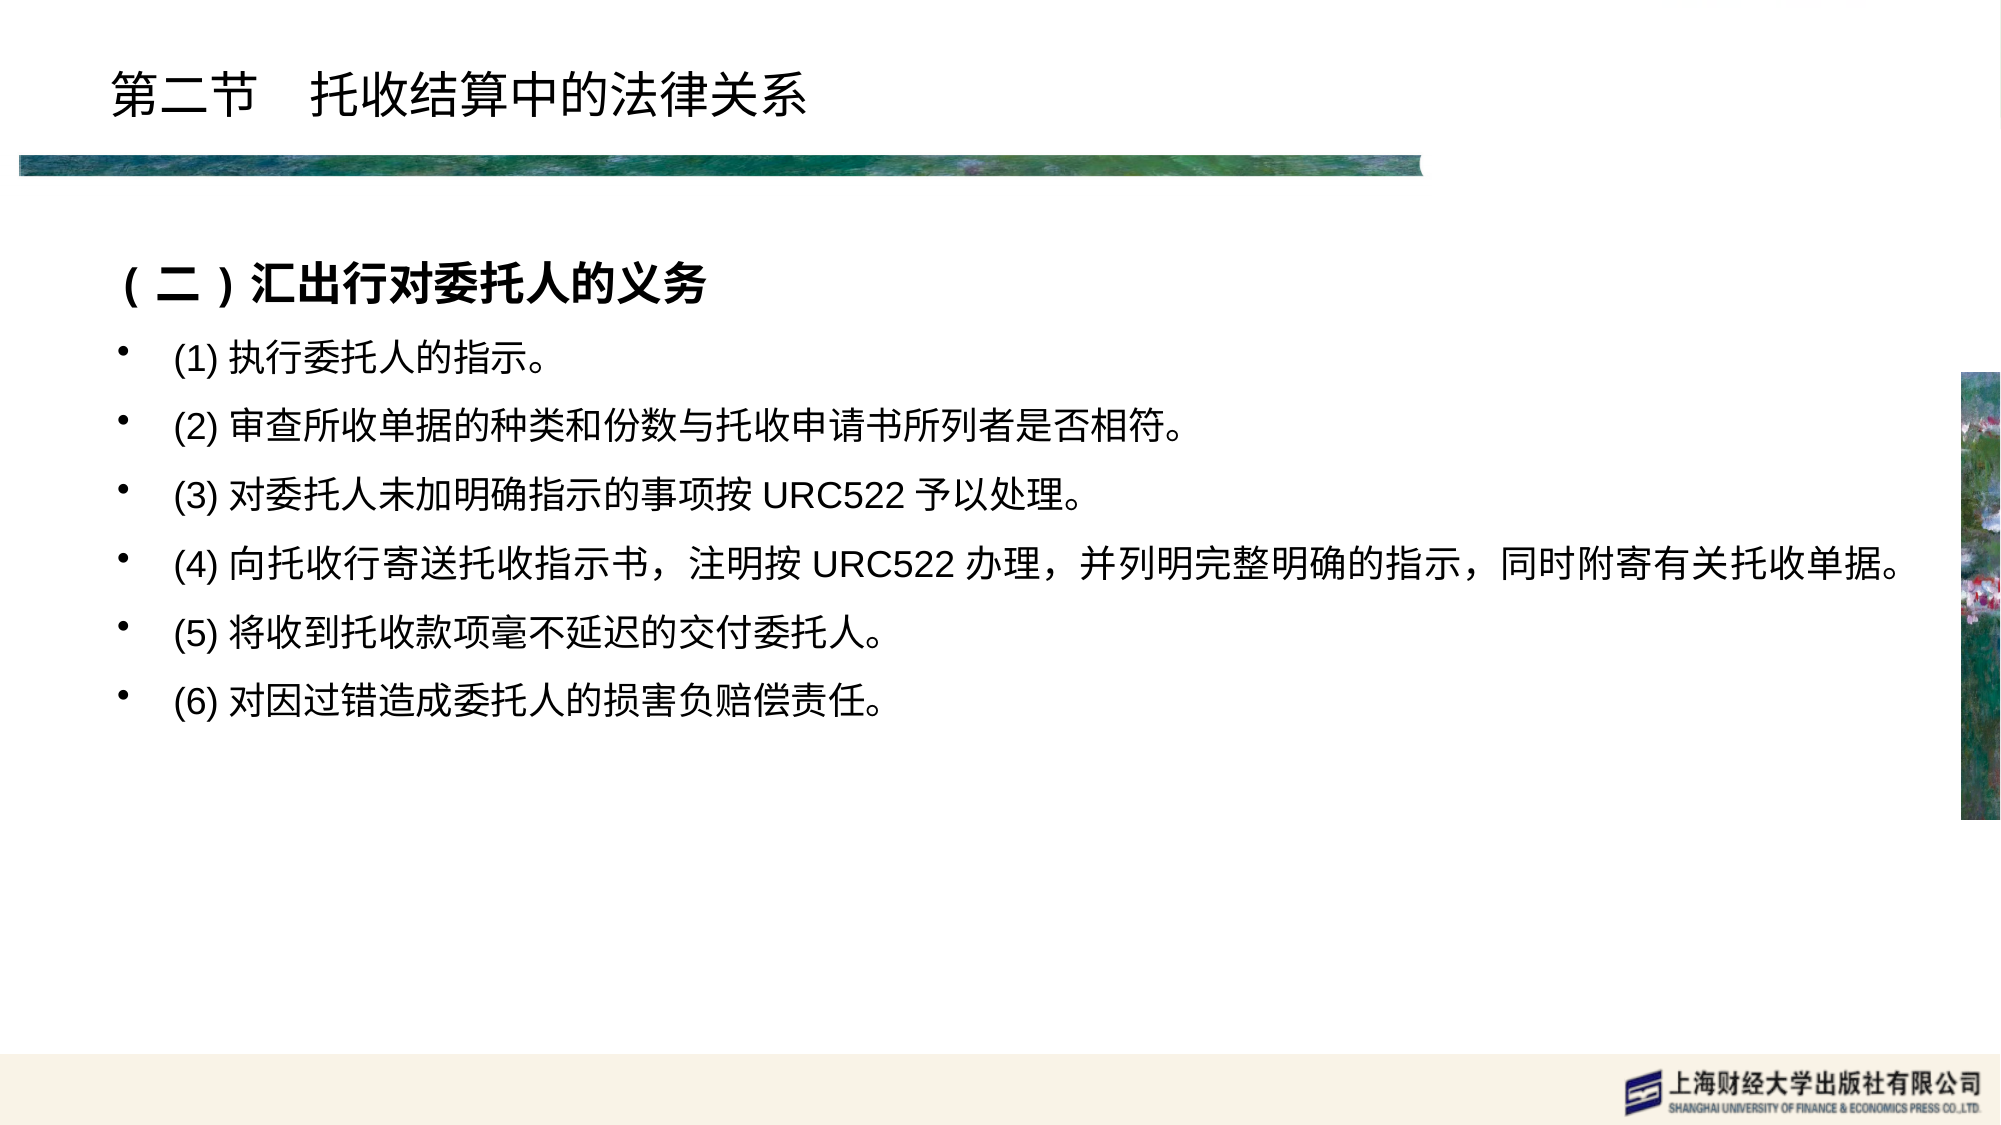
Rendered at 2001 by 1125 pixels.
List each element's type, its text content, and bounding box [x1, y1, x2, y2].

list (二)汇出行对委托人的义务 (1)执行委托人的指示。 (2)审查所收单据的种类和份数与托收申请书所列者是否相符。 (3)对委托人未加明确指示的事项按URC522予以处理。 (4)向托收行寄送托收指示书，注明按URC522办理，并列明完整明确的指示，同时附寄有关托收单据。 (5)将收到托收款项毫不延迟的交付委托人。 (6)对因过错造成委托人的损害负赔偿责任。 [102, 233, 1898, 1032]
picture [0, 0, 2001, 1125]
title 第二节 托收结算中的法律关系 [94, 42, 1451, 146]
